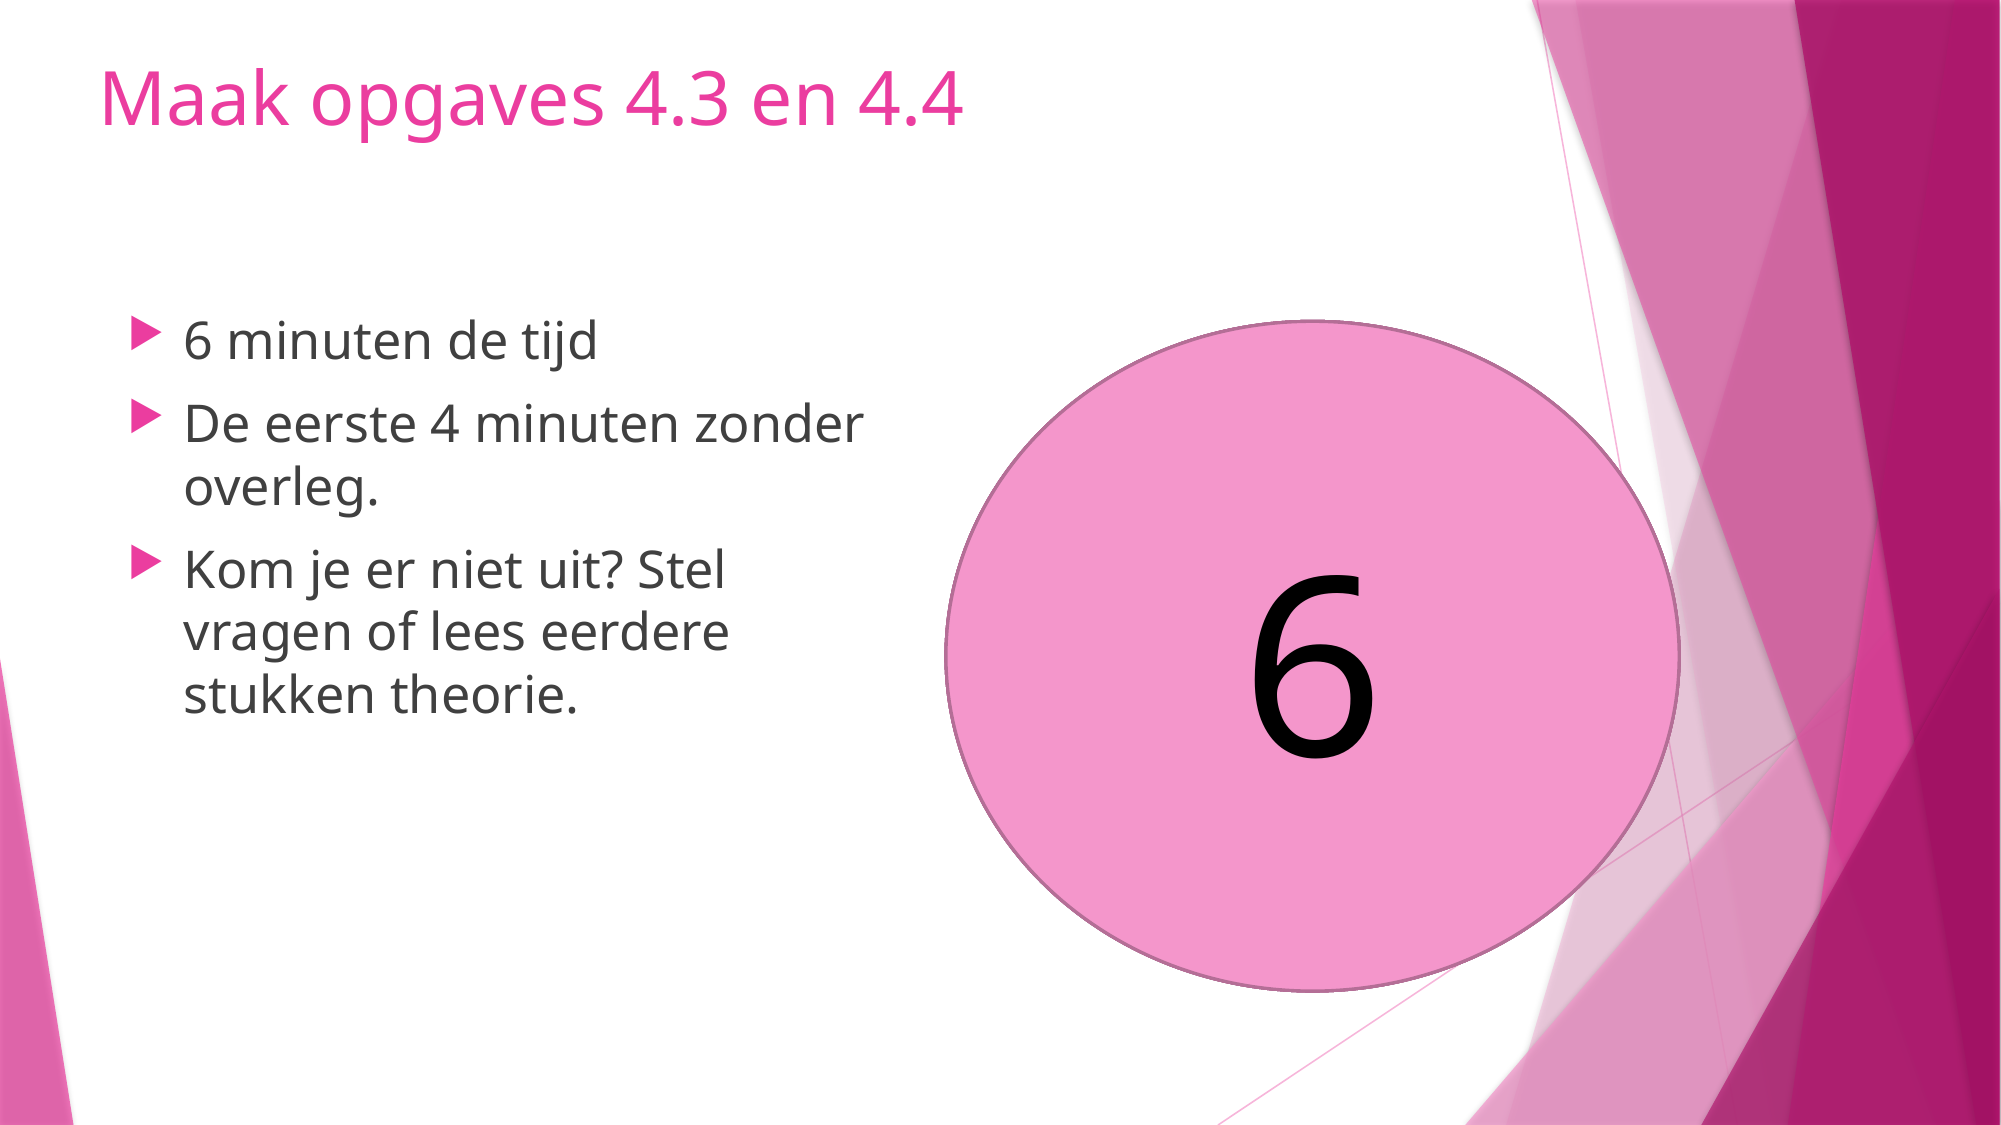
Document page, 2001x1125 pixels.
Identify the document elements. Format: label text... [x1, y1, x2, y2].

list 6 minuten de tijd De eerste 4 minuten zonder overleg. Kom je er niet uit? Stel vragen of lees eerdere stukken theorie. [112, 299, 896, 992]
text_box 6 [944, 319, 1681, 993]
title Maak opgaves 4.3 en 4.4 [83, 42, 1494, 260]
